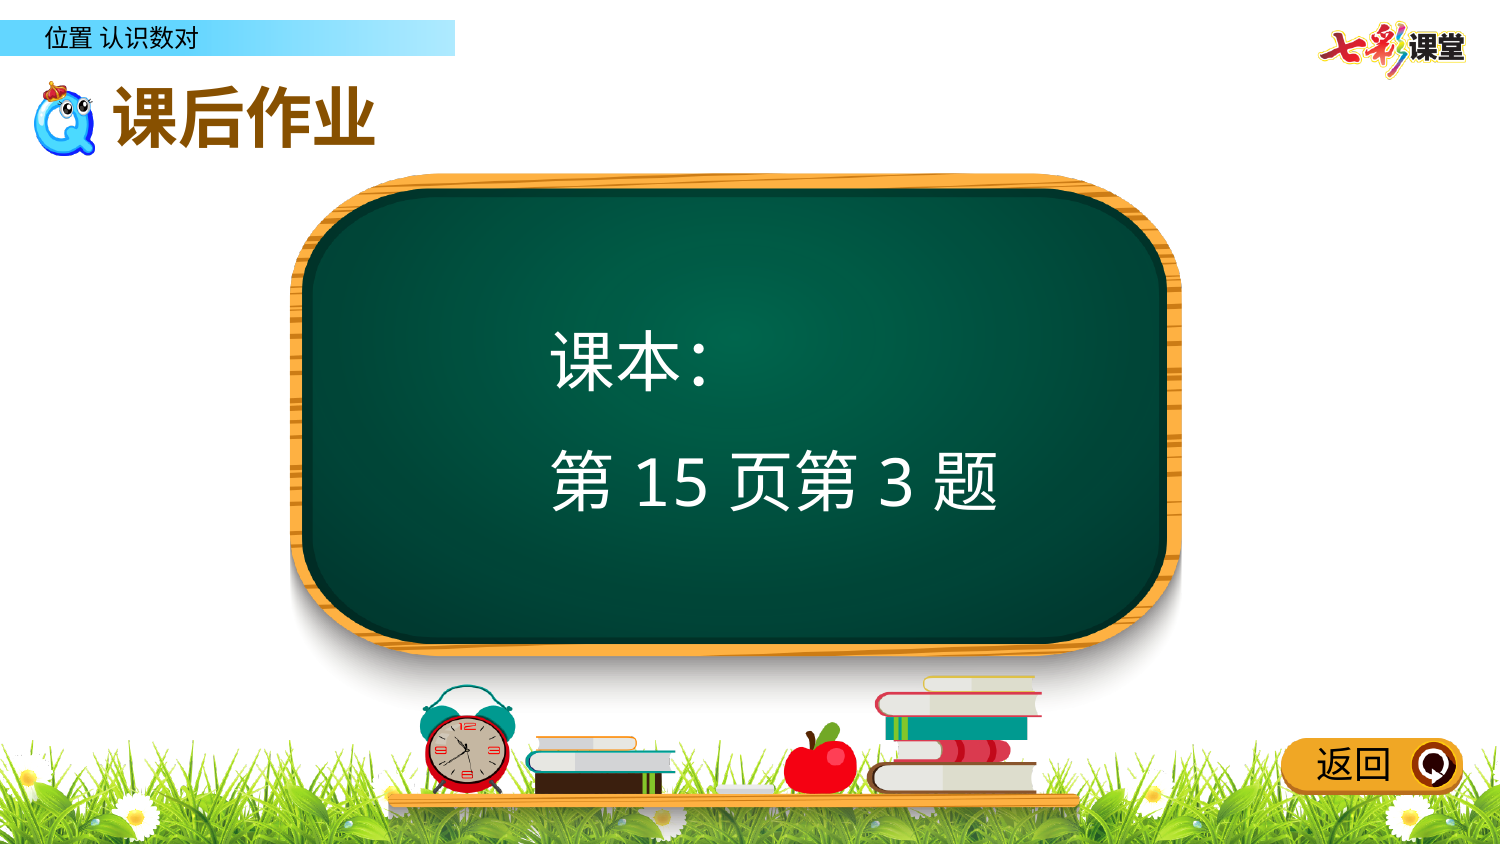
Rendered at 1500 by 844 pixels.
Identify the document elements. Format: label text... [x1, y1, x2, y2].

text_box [1281, 733, 1464, 795]
picture [0, 173, 1500, 844]
picture [1316, 20, 1468, 80]
picture [34, 80, 96, 157]
text_box 课后作业 [100, 69, 404, 161]
